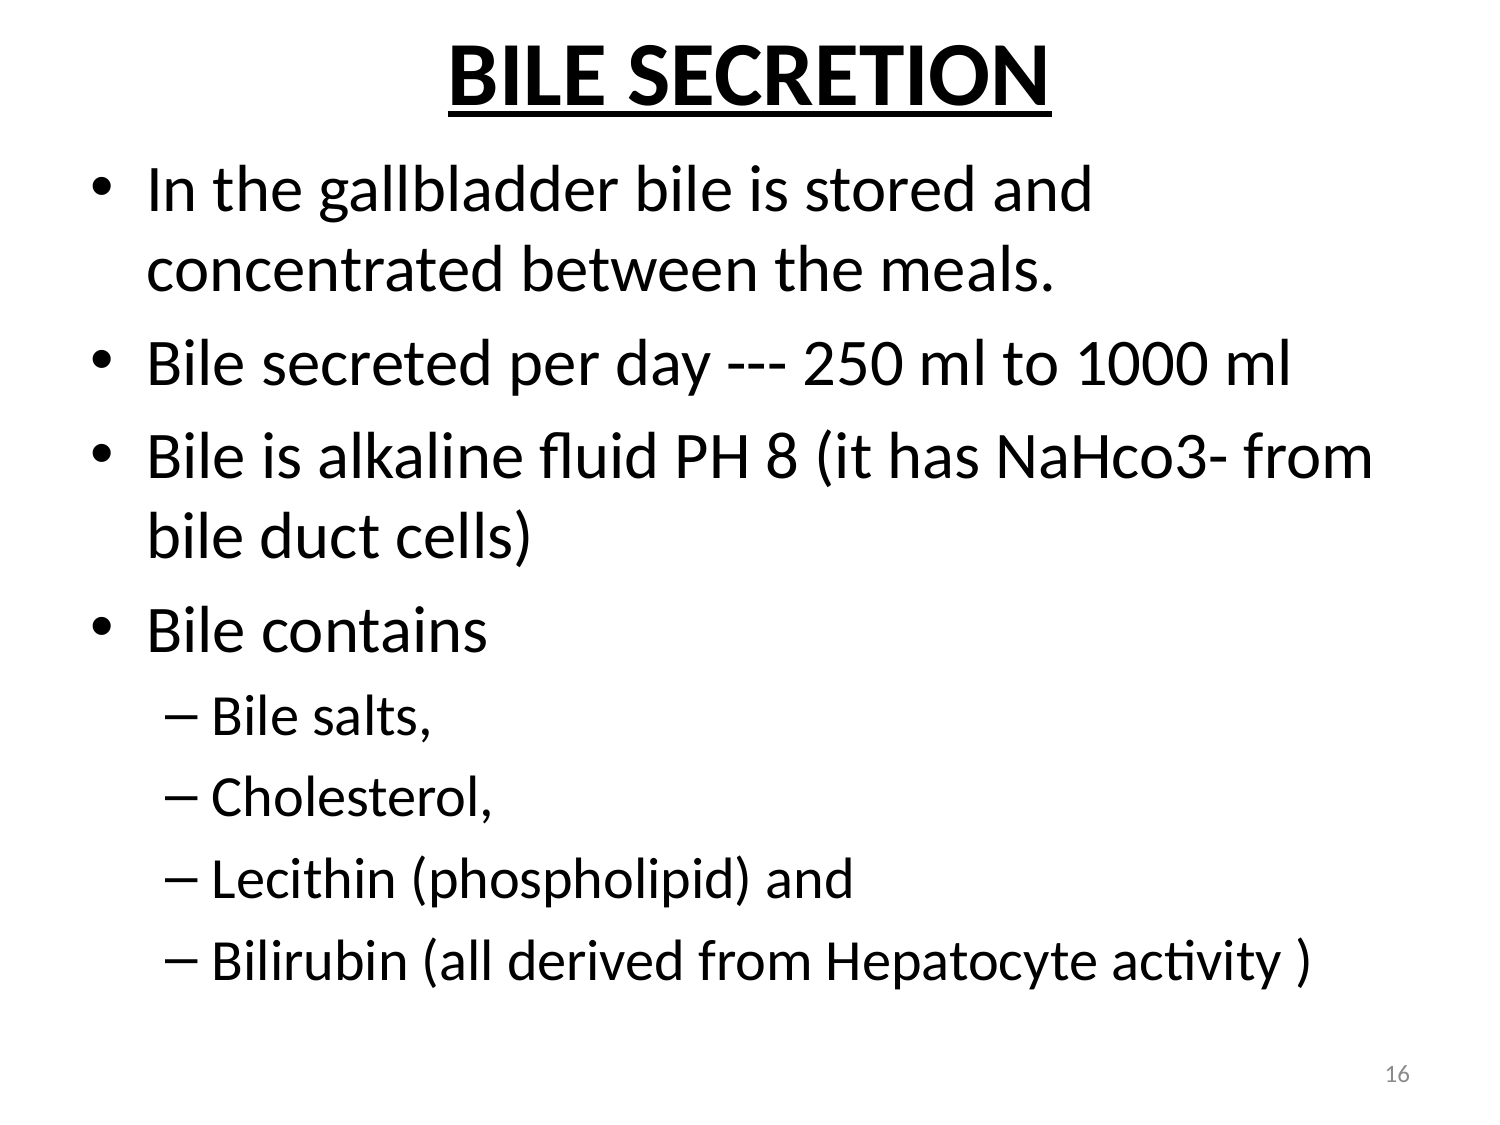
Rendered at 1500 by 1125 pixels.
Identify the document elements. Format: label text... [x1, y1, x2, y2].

slide_number 16 [1074, 1042, 1425, 1103]
title BILE SECRETION [75, 0, 1425, 137]
list In the gallbladder bile is stored and concentrated between the meals. Bile secreted per day --- 250 ml to 1000 ml Bile is alkaline fluid PH 8 (it has NaHco3- from bile duct cells) Bile contains Bile salts, Cholesterol, Lecithin (phospholipid) and Bilirubin (all derived from Hepatocyte activity ) [75, 137, 1425, 1050]
